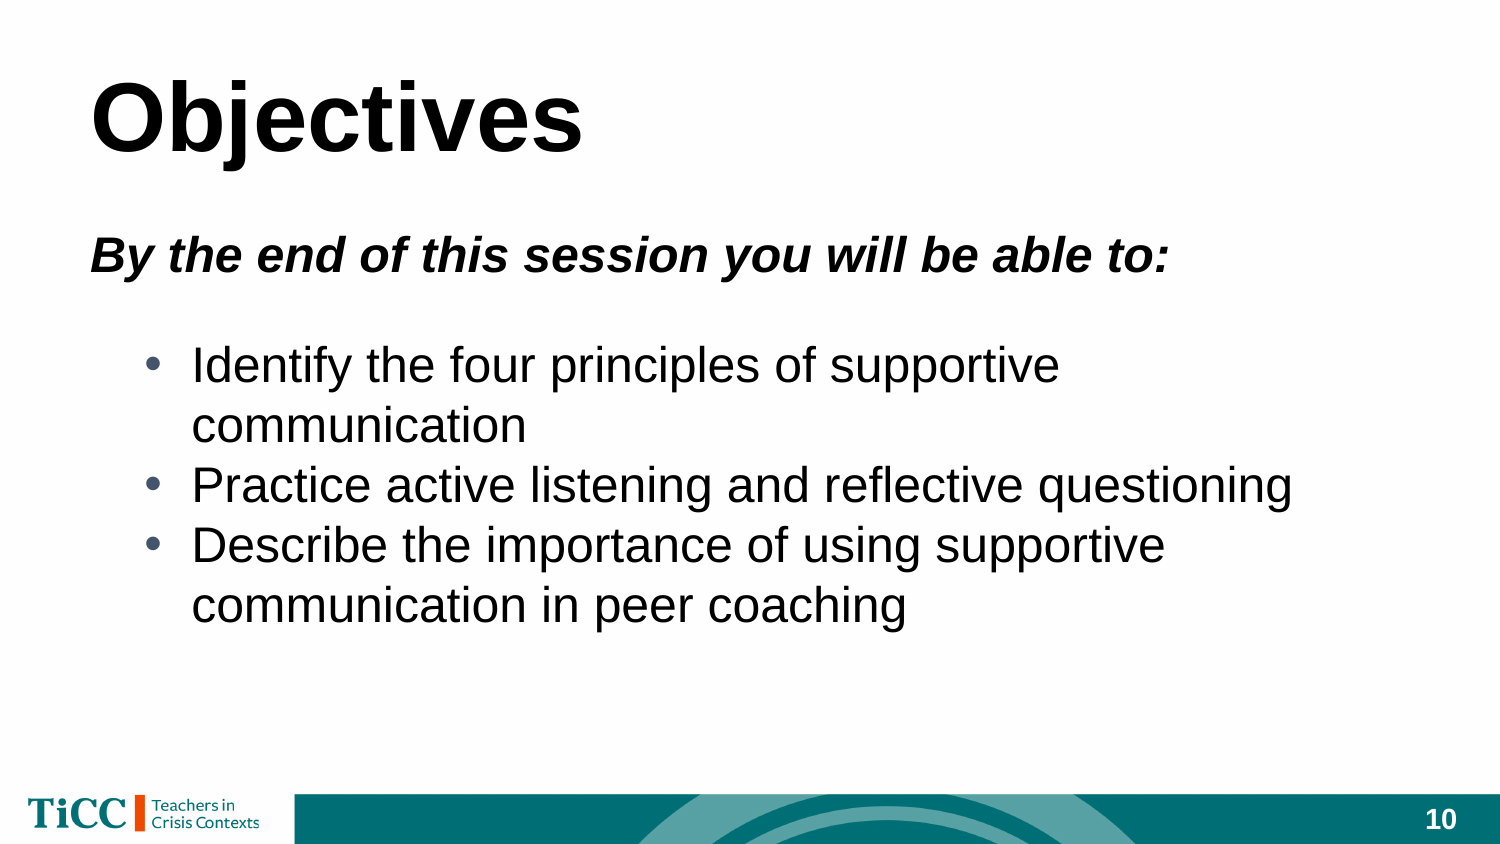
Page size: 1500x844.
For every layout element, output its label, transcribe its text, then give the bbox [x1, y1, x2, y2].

text_box Identify the four principles of supportive communication Practice active listening and reflective questioning Describe the importance of using supportive communication in peer coaching [129, 317, 1371, 766]
text_box By the end of this session you will be able to: [74, 215, 1357, 291]
picture [0, 0, 1500, 844]
title Objectives [75, 0, 1500, 187]
slide_number 10 [1410, 785, 1500, 844]
list [75, 239, 1425, 808]
